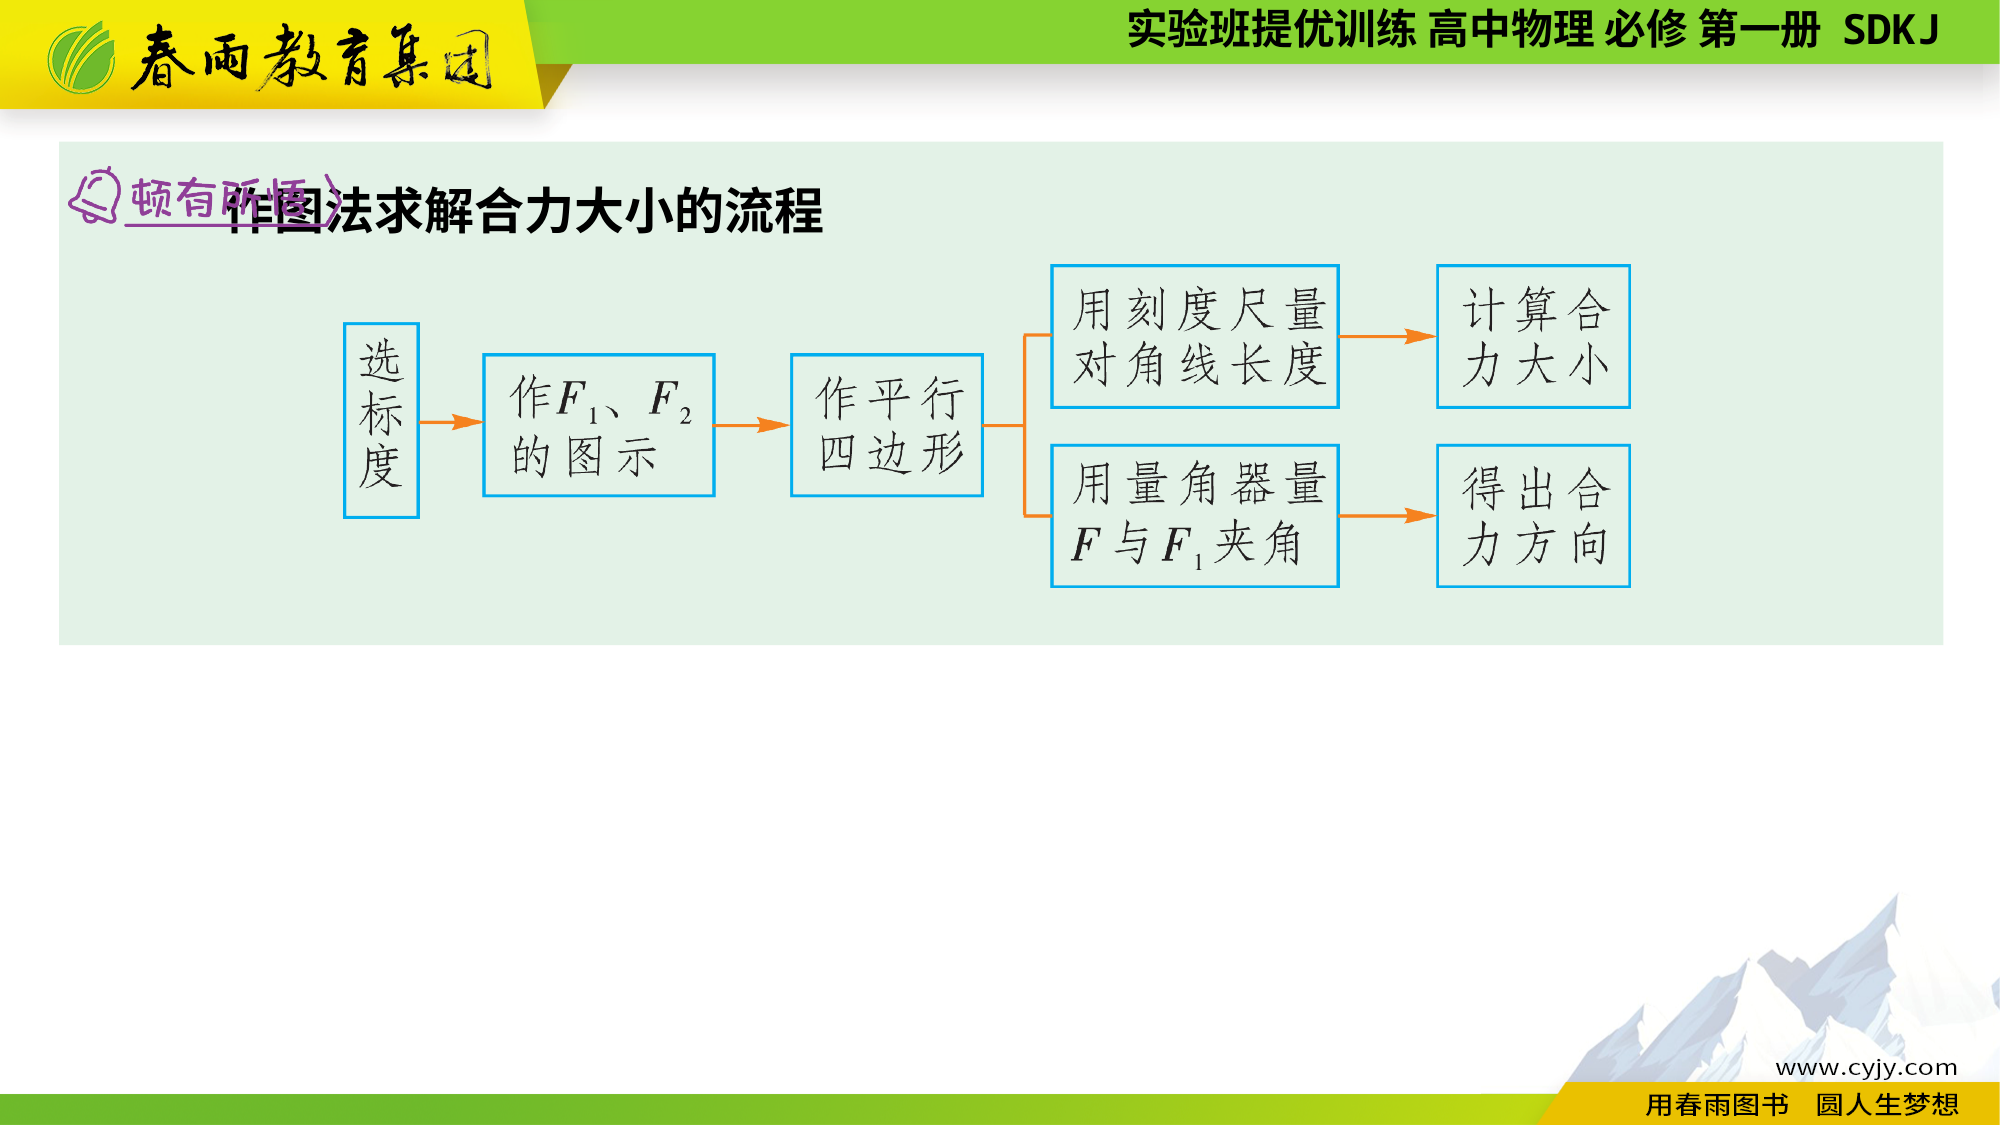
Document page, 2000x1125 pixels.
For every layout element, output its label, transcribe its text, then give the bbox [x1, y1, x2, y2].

list 作图法求解合力大小的流程 [59, 141, 1944, 646]
picture [0, 0, 2000, 1125]
